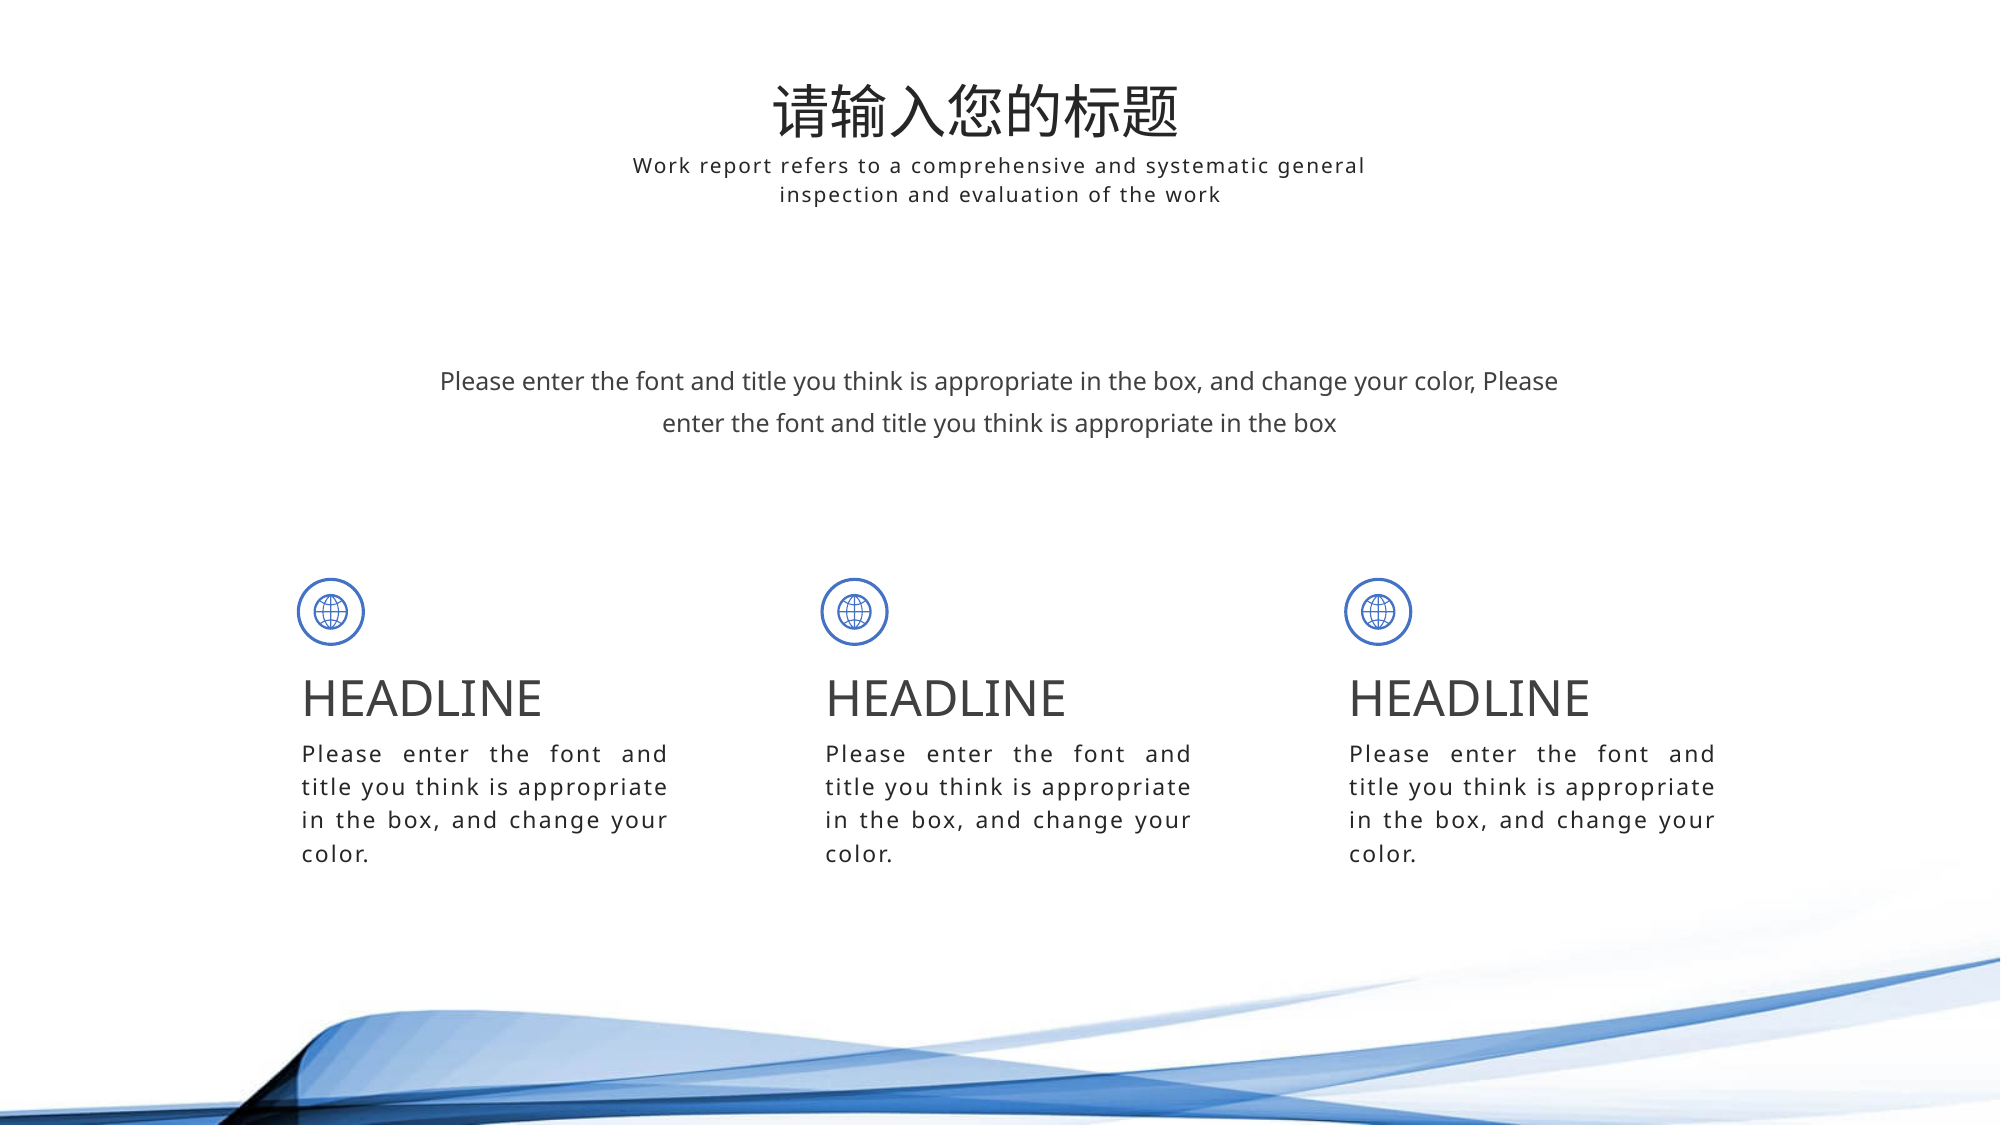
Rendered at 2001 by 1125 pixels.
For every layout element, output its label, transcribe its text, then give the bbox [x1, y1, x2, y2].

text_box HEADLINE [286, 658, 618, 726]
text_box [822, 579, 888, 645]
text_box Please enter the font and title you think is appropriate in the box, and change your color, Please enter the font and title you think is appropriate in the box [412, 346, 1588, 445]
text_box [298, 579, 364, 645]
text_box Please enter the font and title you think is appropriate in the box, and change your color. [1334, 726, 1732, 875]
text_box Please enter the font and title you think is appropriate in the box, and change your color. [286, 726, 685, 875]
text_box 请输入您的标题 [757, 67, 1243, 140]
text_box Please enter the font and title you think is appropriate in the box, and change your color. [810, 726, 1209, 875]
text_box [1345, 579, 1411, 645]
text_box Work report refers to a comprehensive and systematic general inspection and evaluation of the work [561, 140, 1439, 214]
text_box HEADLINE [810, 658, 1142, 726]
text_box HEADLINE [1334, 658, 1666, 726]
picture [0, 0, 2001, 1125]
